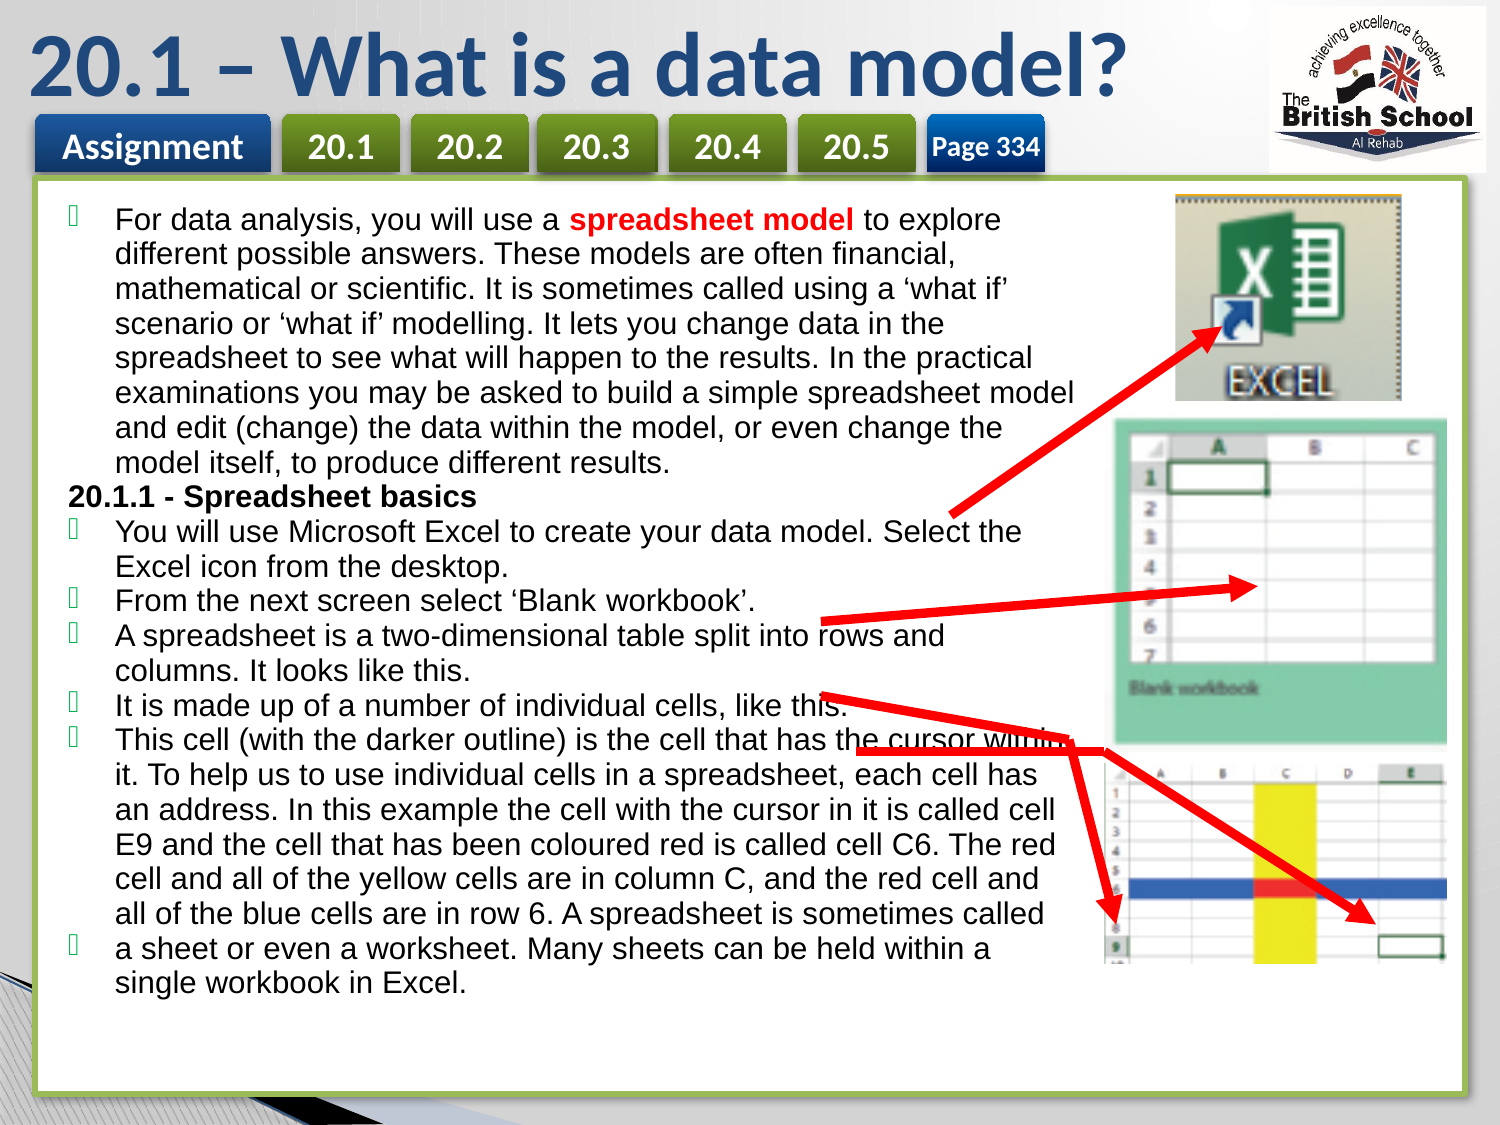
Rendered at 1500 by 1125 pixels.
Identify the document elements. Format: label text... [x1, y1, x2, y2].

picture [1104, 412, 1448, 752]
text_box 20.3 [537, 113, 656, 173]
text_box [1071, 739, 1117, 751]
picture [281, 1114, 303, 1125]
picture [1174, 193, 1402, 401]
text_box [820, 695, 1070, 740]
title 20.1 – What is a data model? [14, 6, 1270, 114]
text_box Page 334 [927, 113, 1046, 173]
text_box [820, 585, 1259, 622]
picture [1104, 762, 1448, 964]
picture [1269, 6, 1487, 173]
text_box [1104, 751, 1377, 925]
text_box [1068, 762, 1098, 925]
table_header For data analysis, you will use a spreadsheet model to explore different possible answers. These models are often financial, mathematical or scientific. It is sometimes called using a ‘what if’ scenario or ‘what if’ modelling. It lets you change data in the spreadsheet to see what will happen to the results. In the practical examinations you may be asked to build a simple spreadsheet model and edit (change) the data within the model, or even change the model itself, to produce different results. 20.1.1 - Spreadsheet basics You will use Microsoft Excel to create your data model. Select the Excel icon from the desktop. From the next screen select ‘Blank workbook’. A spreadsheet is a two-dimensional table split into rows and columns. It looks like this. It is made up of a number of individual cells, like this. This cell (with the darker outline) is the cell that has the cursor within it. To help us to use individual cells in a spreadsheet, each cell has an address. In this example the cell with the cursor in it is called cell E9 and the cell that has been coloured red is called cell C6. The red cell and all of the yellow cells are in column C, and the red cell and all of the blue cells are in row 6. A spreadsheet is sometimes called a sheet or even a worksheet. Many sheets can be held within a single workbook in Excel. [53, 194, 1093, 1008]
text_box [950, 326, 1223, 516]
